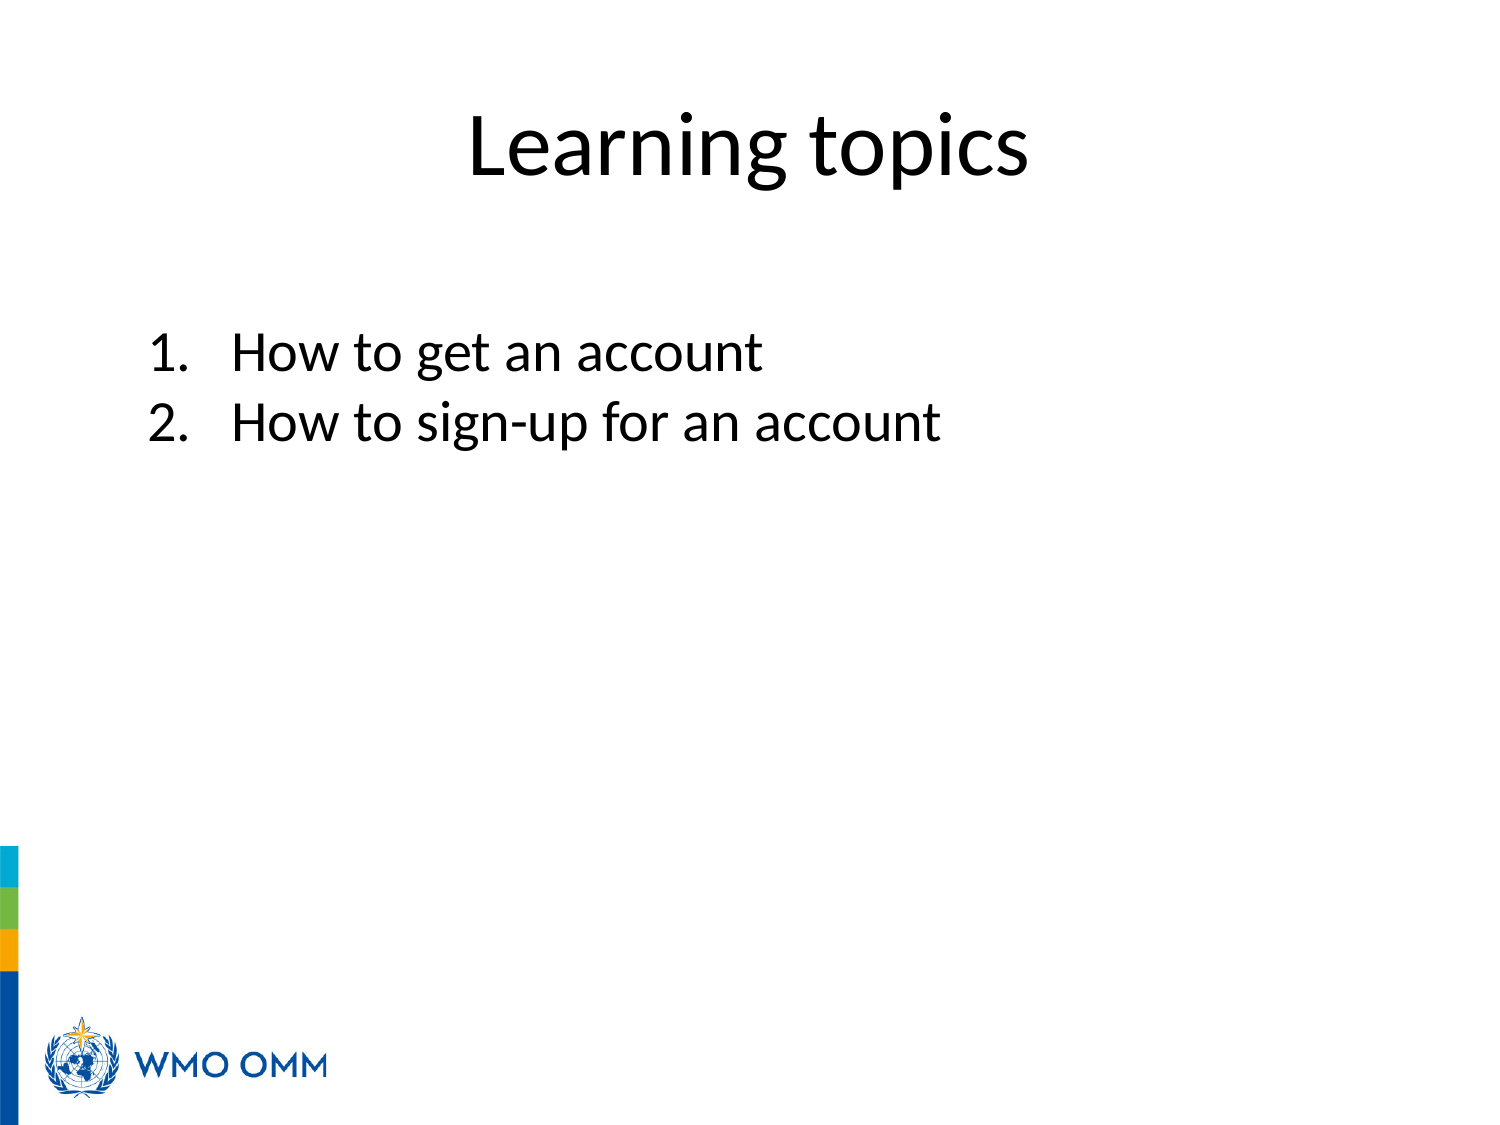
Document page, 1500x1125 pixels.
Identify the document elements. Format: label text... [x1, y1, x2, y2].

picture [0, 845, 327, 1125]
text_box How to get an account How to sign-up for an account [132, 305, 1361, 531]
title Learning topics [75, 45, 1425, 233]
